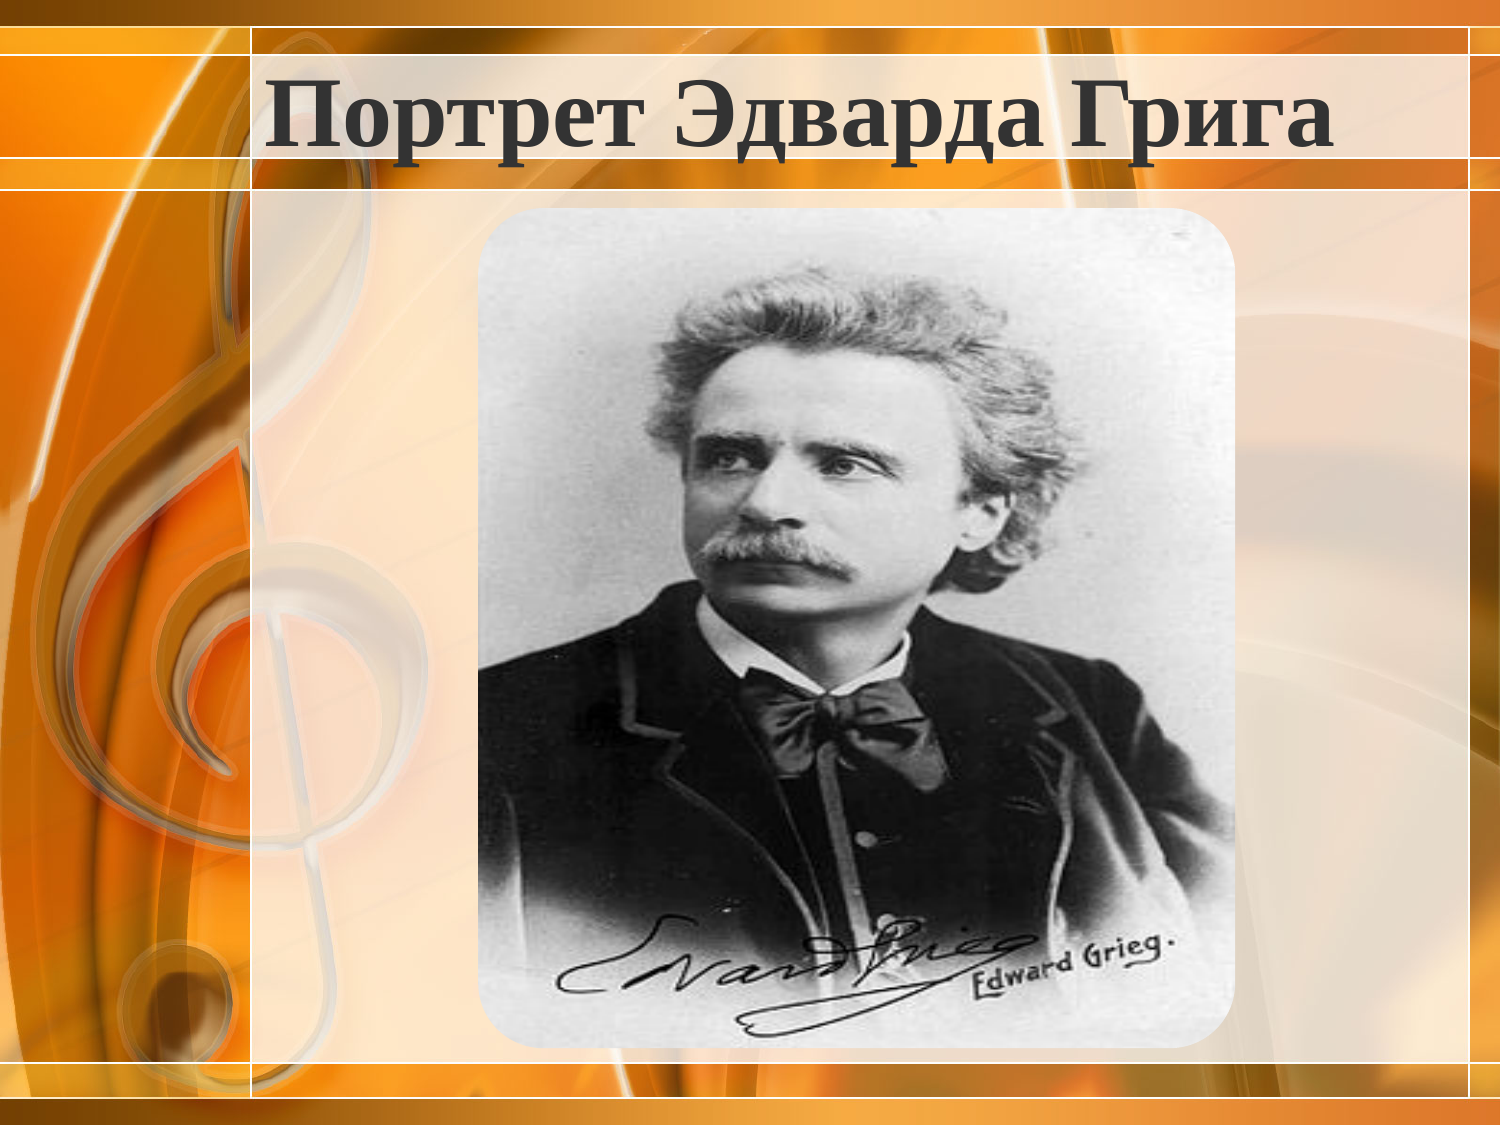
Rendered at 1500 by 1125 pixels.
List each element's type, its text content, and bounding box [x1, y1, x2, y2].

title Портрет Эдварда Грига [249, 37, 1425, 175]
picture [0, 0, 1500, 1125]
